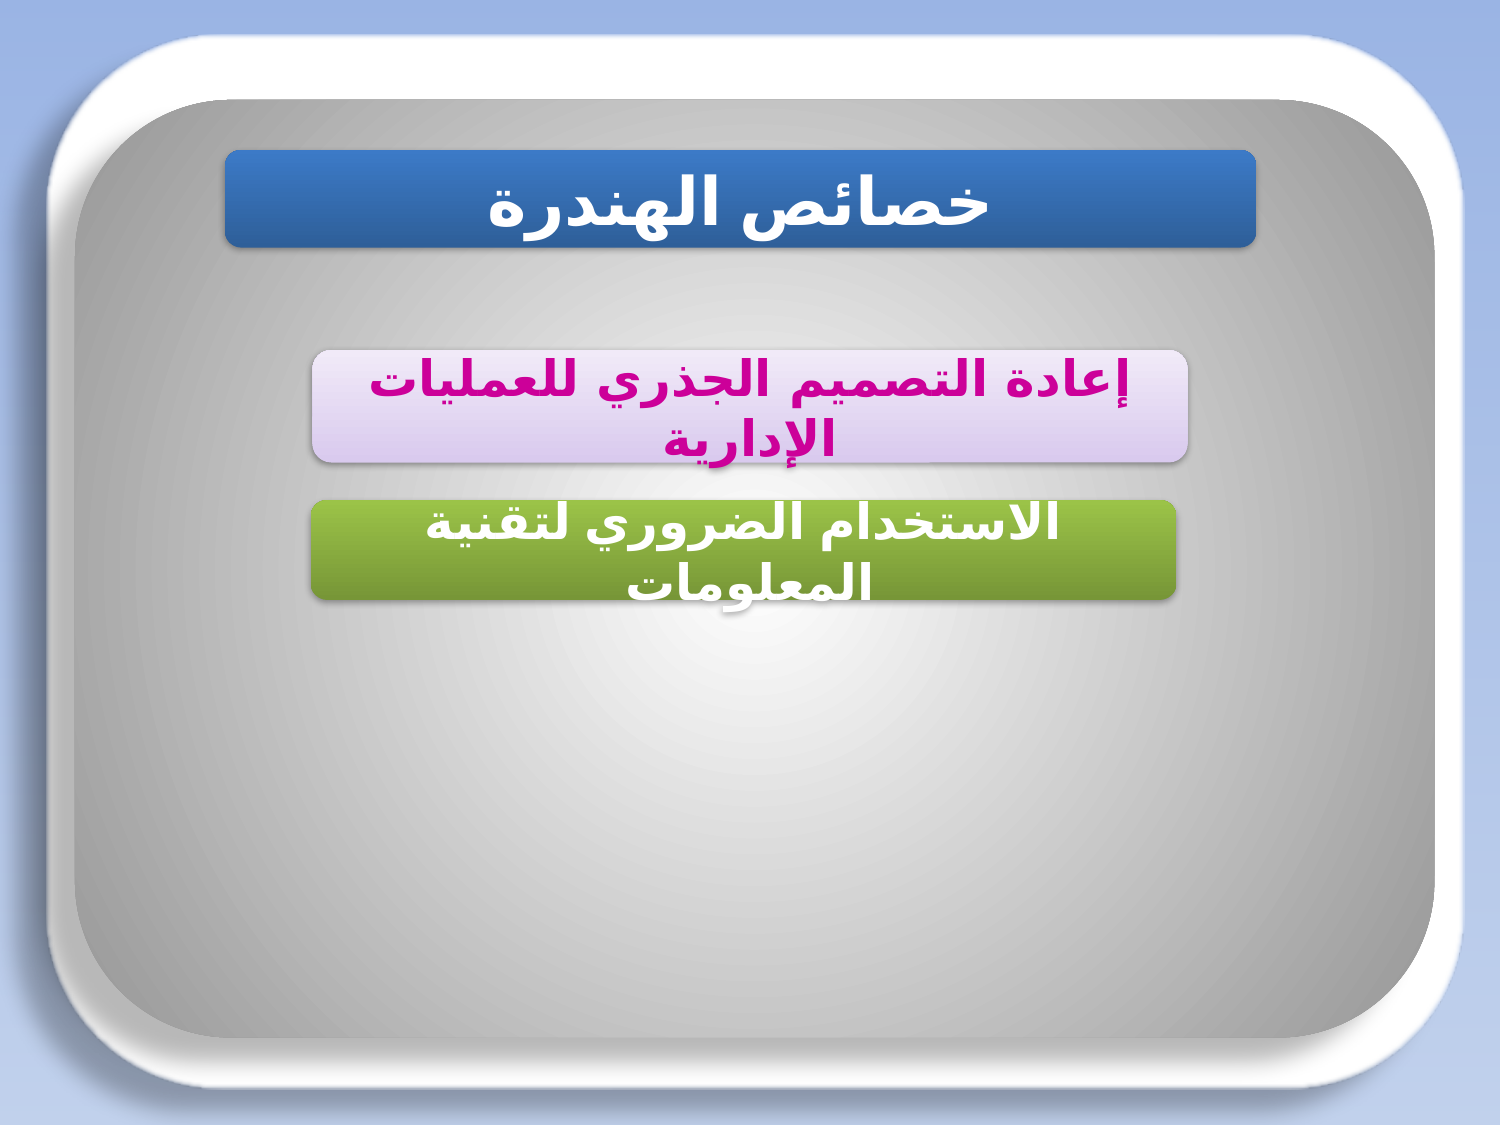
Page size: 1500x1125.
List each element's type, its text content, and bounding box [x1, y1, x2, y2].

text_box [0, 0, 1500, 1125]
footer اعداد / أ. غادة الرشيد [512, 1042, 988, 1103]
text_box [237, 499, 1238, 601]
text_box خصائص الهندرة [224, 149, 1257, 248]
text_box [51, 34, 1468, 1089]
text_box إعادة التصميم الجذري للعمليات الإدارية [311, 349, 1189, 464]
text_box [72, 97, 1437, 1040]
